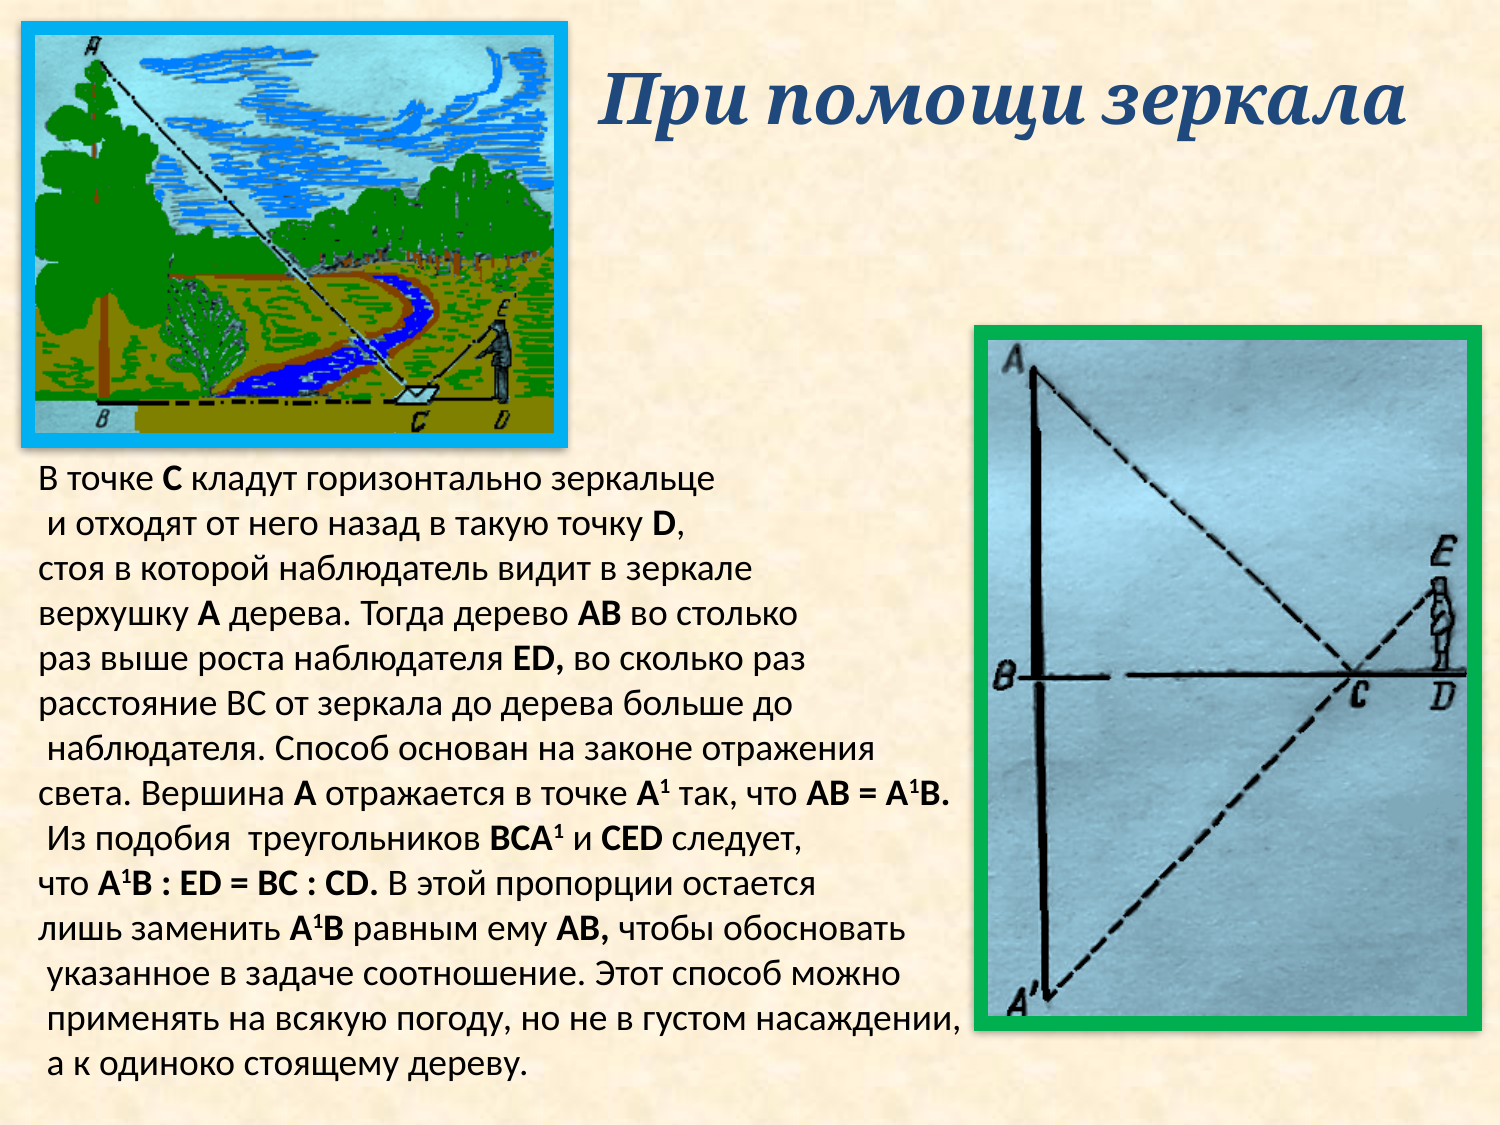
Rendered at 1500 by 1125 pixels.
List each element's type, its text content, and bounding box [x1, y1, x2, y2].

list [987, 339, 1468, 1017]
picture [0, 0, 1500, 1125]
title При помощи зеркала [573, 45, 1425, 233]
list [34, 34, 555, 434]
text_box В точке С кладут горизонтально зеркальце и отходят от него назад в такую точку D, стоя в которой наблюдатель видит в зеркале верхушку А дерева. Тогда дерево АВ во столько раз выше роста наблюдателя ЕD, во сколько раз расстояние ВС от зеркала до дерева больше до наблюдателя. Способ основан на законе отражения света. Вершина А отражается в точке А1 так, что АВ = А1В. Из подобия треугольников ВСА1 и СЕD следует, что А1В : ЕD = ВС : СD. В этой пропорции остается лишь заменить А1В равным ему АВ, чтобы обосновать указанное в задаче соотношение. Этот способ можно применять на всякую погоду, но не в густом насаждении, а к одиноко стоящему дереву. [23, 445, 1020, 1090]
